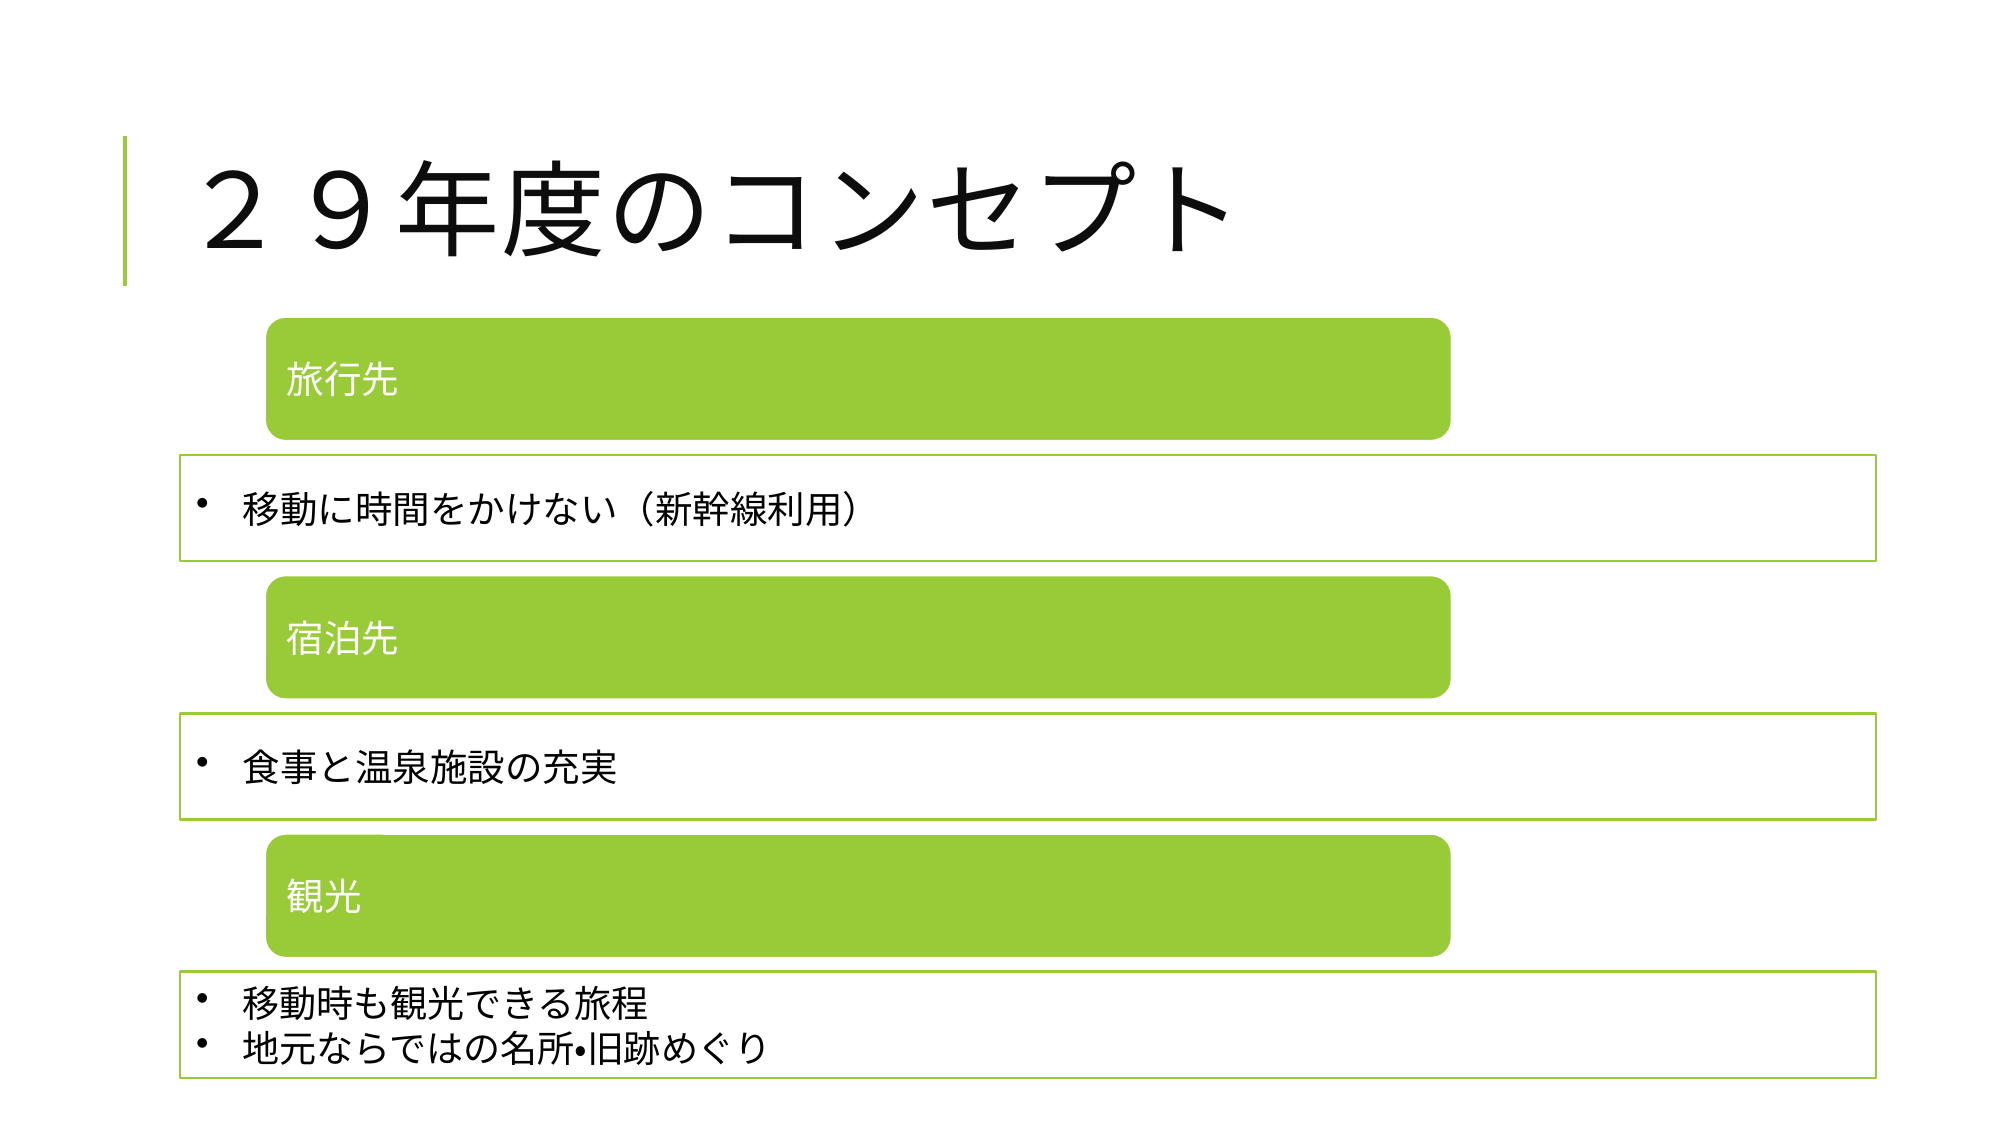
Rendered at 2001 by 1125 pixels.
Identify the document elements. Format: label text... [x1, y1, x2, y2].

title ２９年度のコンセプト [168, 96, 1763, 342]
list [179, 302, 1877, 1079]
